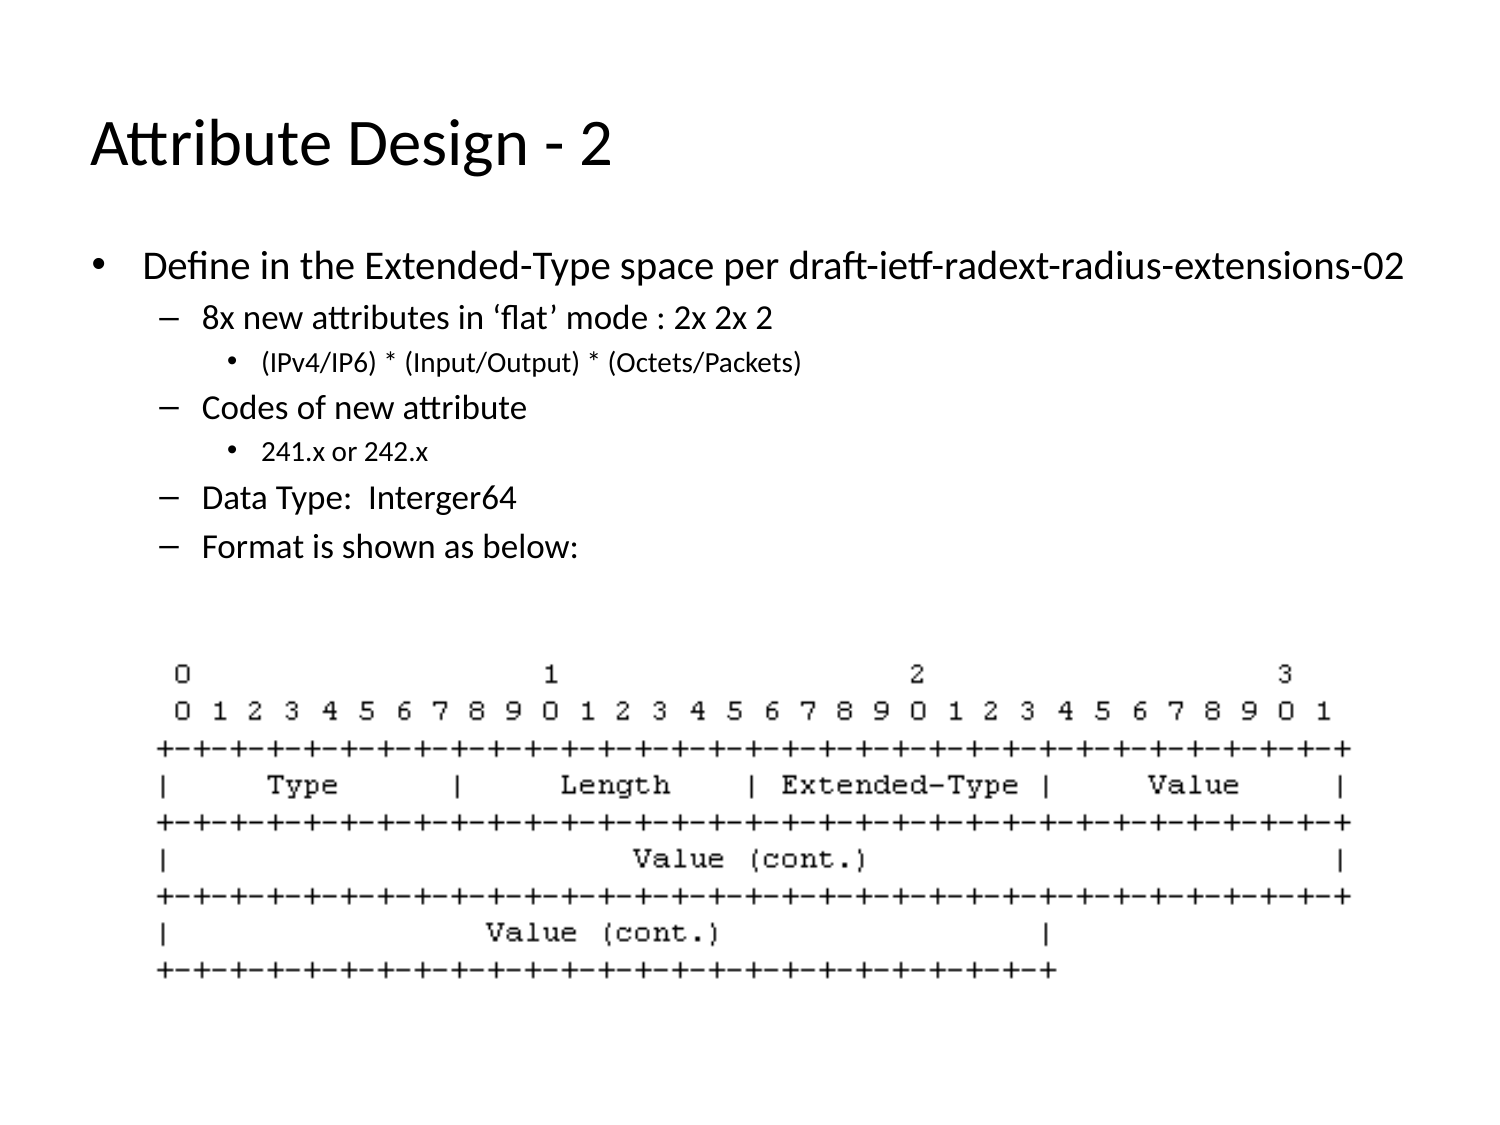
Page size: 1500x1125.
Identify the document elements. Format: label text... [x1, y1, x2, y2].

title Attribute Design - 2 [75, 45, 1425, 233]
picture [151, 656, 1365, 988]
list Define in the Extended-Type space per draft-ietf-radext-radius-extensions-02 8x new attributes in ‘flat’ mode : 2x 2x 2 (IPv4/IP6) * (Input/Output) * (Octets/Packets) Codes of new attribute 241.x or 242.x Data Type: Interger64 Format is shown as below: [76, 231, 1427, 610]
